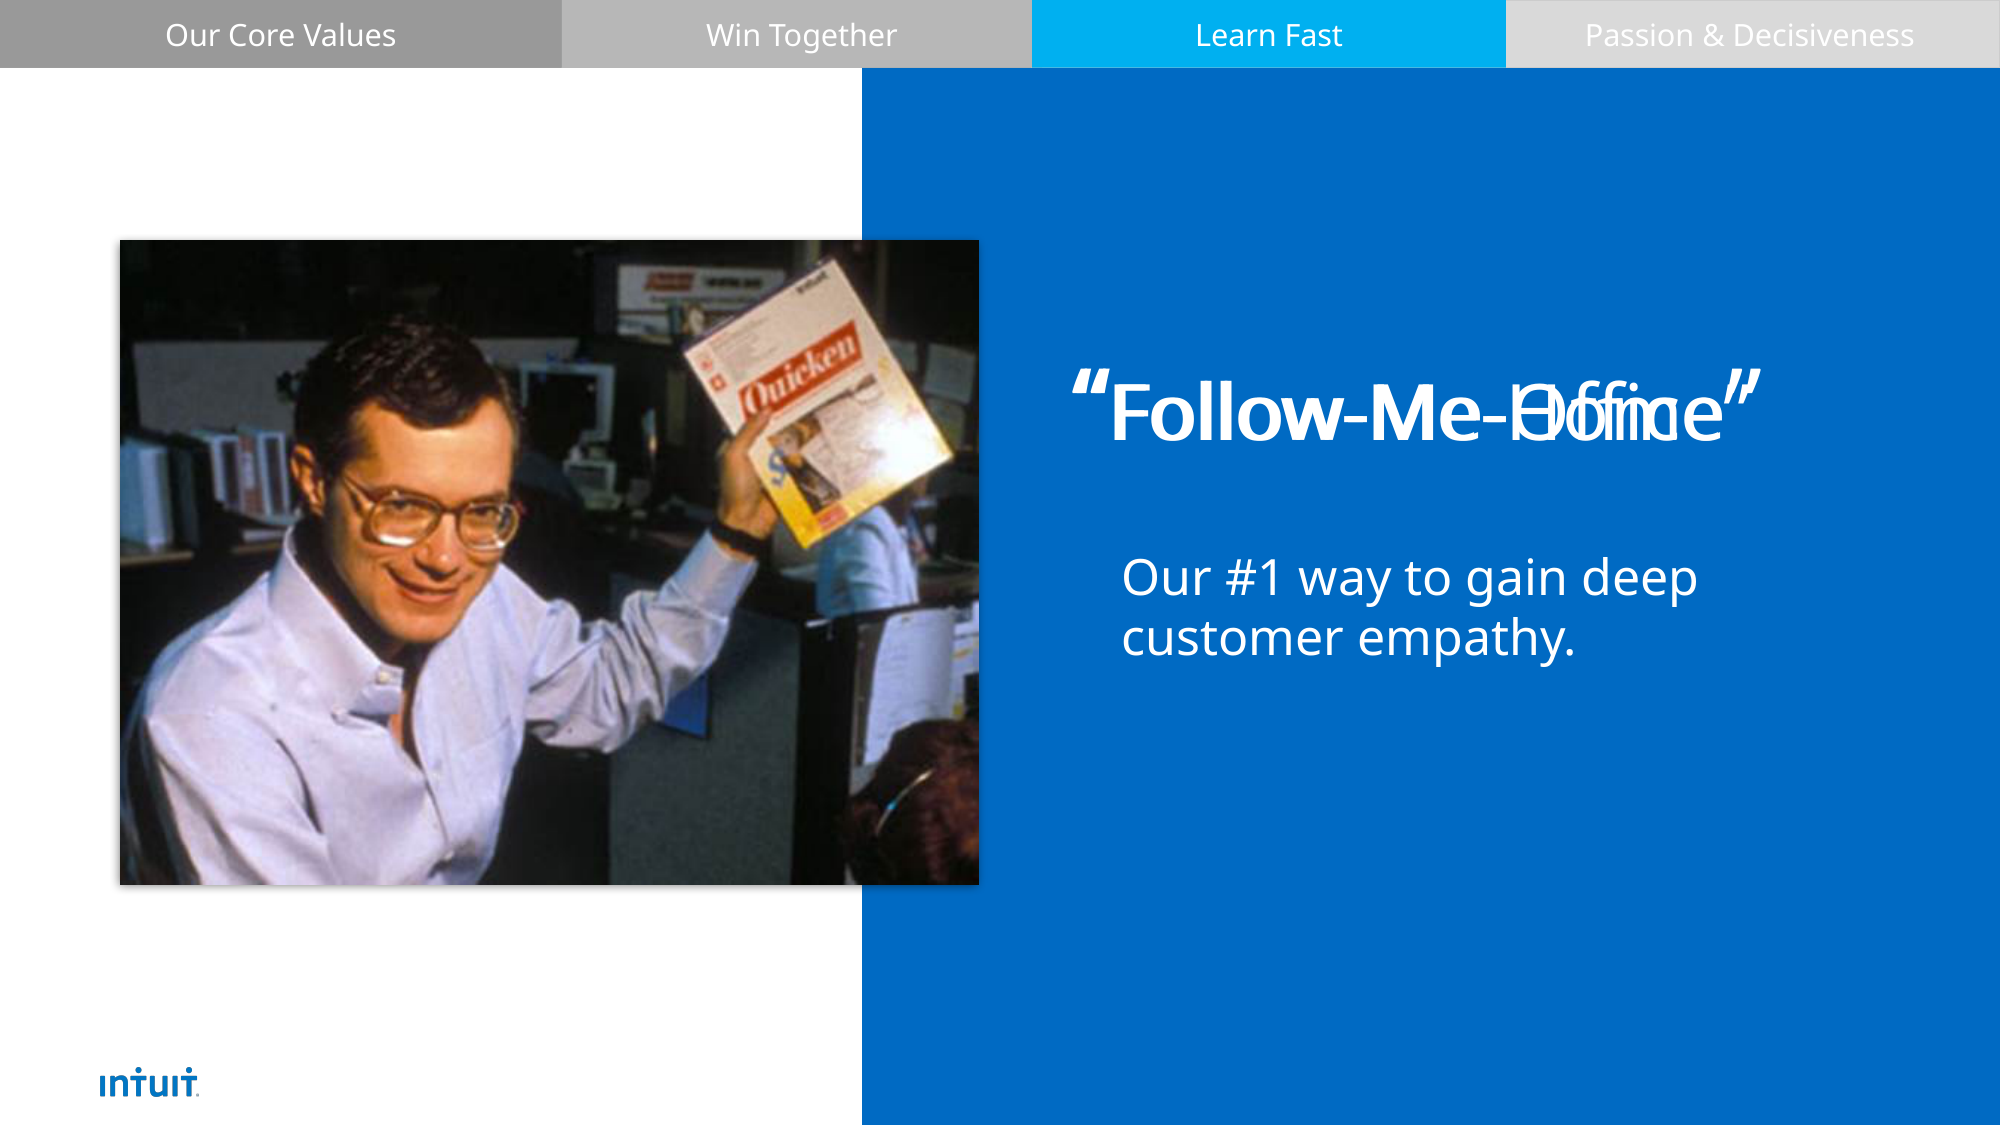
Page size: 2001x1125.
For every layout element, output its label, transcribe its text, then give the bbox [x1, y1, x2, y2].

text_box Passion & Decisiveness [1506, 0, 2000, 67]
text_box Our Core Values [0, 0, 562, 68]
text_box Win Together [562, 0, 1032, 68]
picture [98, 1065, 199, 1099]
text_box Learn Fast [1032, 0, 1506, 66]
picture [119, 67, 2000, 1125]
